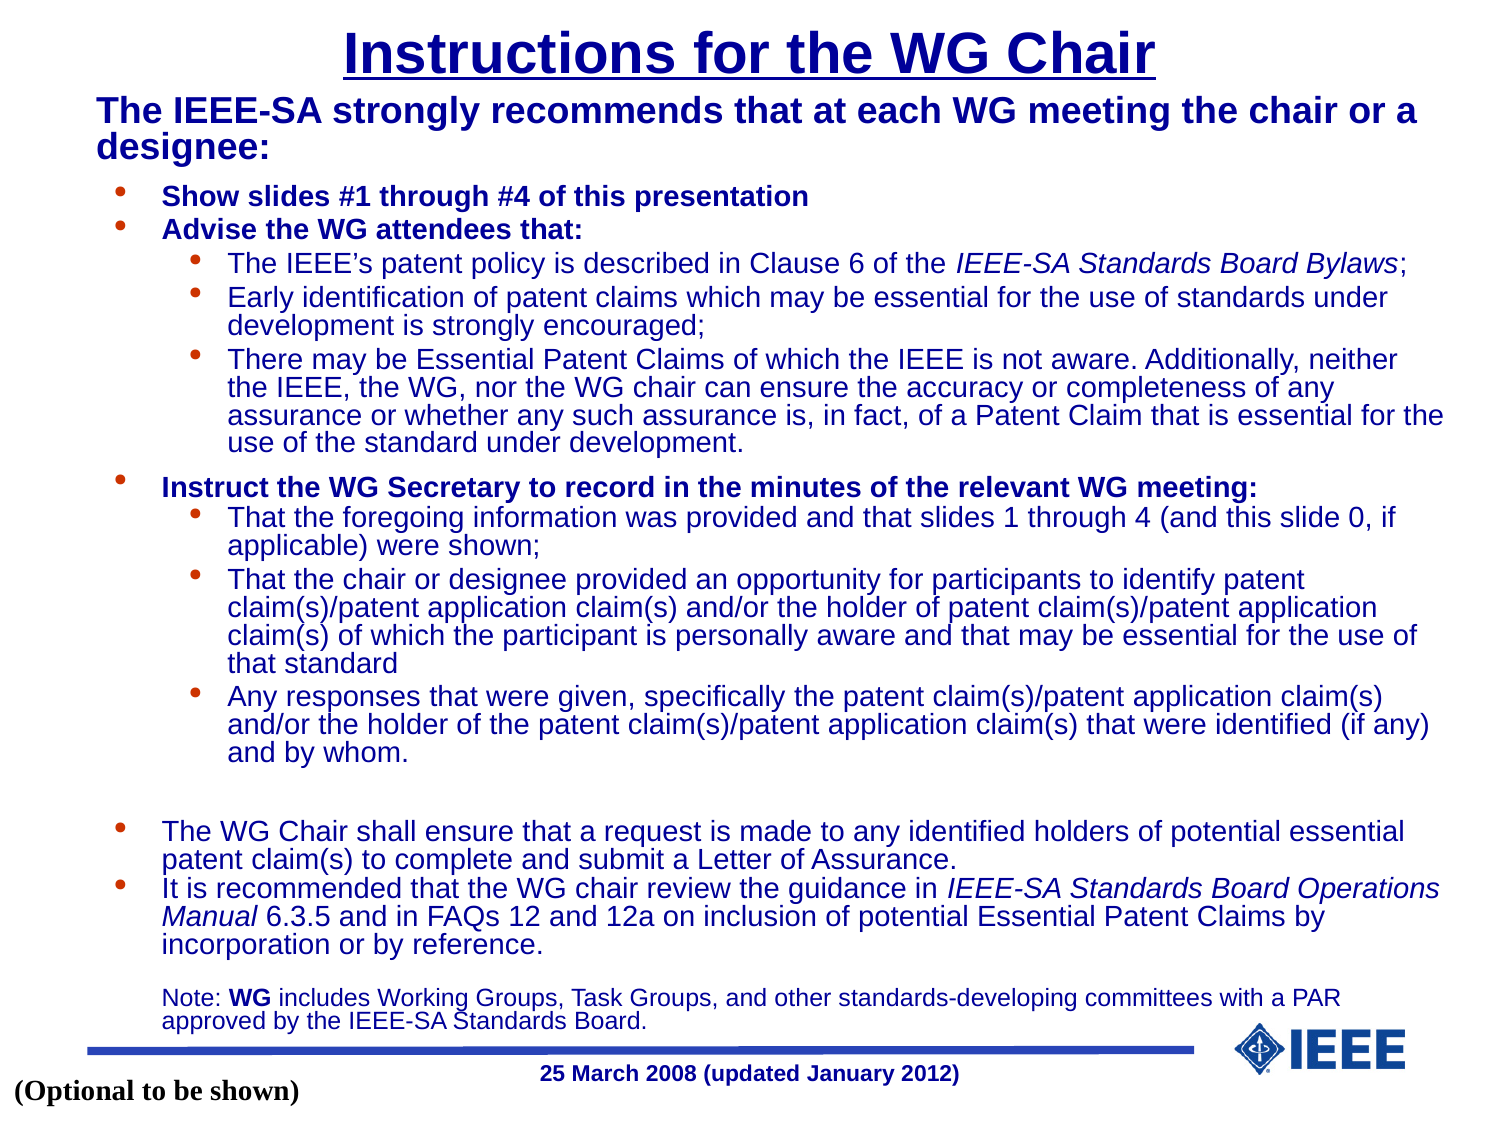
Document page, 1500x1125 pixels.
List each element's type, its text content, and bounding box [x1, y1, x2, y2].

text_box [112, 0, 1388, 137]
list The IEEE-SA strongly recommends that at each WG meeting the chair or a designee: Show slides #1 through #4 of this presentation Advise the WG attendees that: The IEEE’s patent policy is described in Clause 6 of the IEEE-SA Standards Board Bylaws; Early identification of patent claims which may be essential for the use of standards under development is strongly encouraged; There may be Essential Patent Claims of which the IEEE is not aware. Additionally, neither the IEEE, the WG, nor the WG chair can ensure the accuracy or completeness of any assurance or whether any such assurance is, in fact, of a Patent Claim that is essential for the use of the standard under development. Instruct the WG Secretary to record in the minutes of the relevant WG meeting: That the foregoing information was provided and that slides 1 through 4 (and this slide 0, if applicable) were shown; That the chair or designee provided an opportunity for participants to identify patent claim(s)/patent application claim(s) and/or the holder of patent claim(s)/patent application claim(s) of which the participant is personally aware and that may be essential for the use of that standard Any responses that were given, specifically the patent claim(s)/patent application claim(s) and/or the holder of the patent claim(s)/patent application claim(s) that were identified (if any) and by whom. The WG Chair shall ensure that a request is made to any identified holders of potential essential patent claim(s) to complete and submit a Letter of Assurance. It is recommended that the WG chair review the guidance in IEEE-SA Standards Board Operations Manual 6.3.5 and in FAQs 12 and 12a on inclusion of potential Essential Patent Claims by incorporation or by reference. Note: WG includes Working Groups, Task Groups, and other standards-developing committees with a PAR approved by the IEEE-SA Standards Board. [24, 87, 1463, 1063]
text_box [62, 137, 1450, 1050]
picture [1231, 1063, 1406, 1076]
text_box (Optional to be shown) [0, 1063, 315, 1114]
